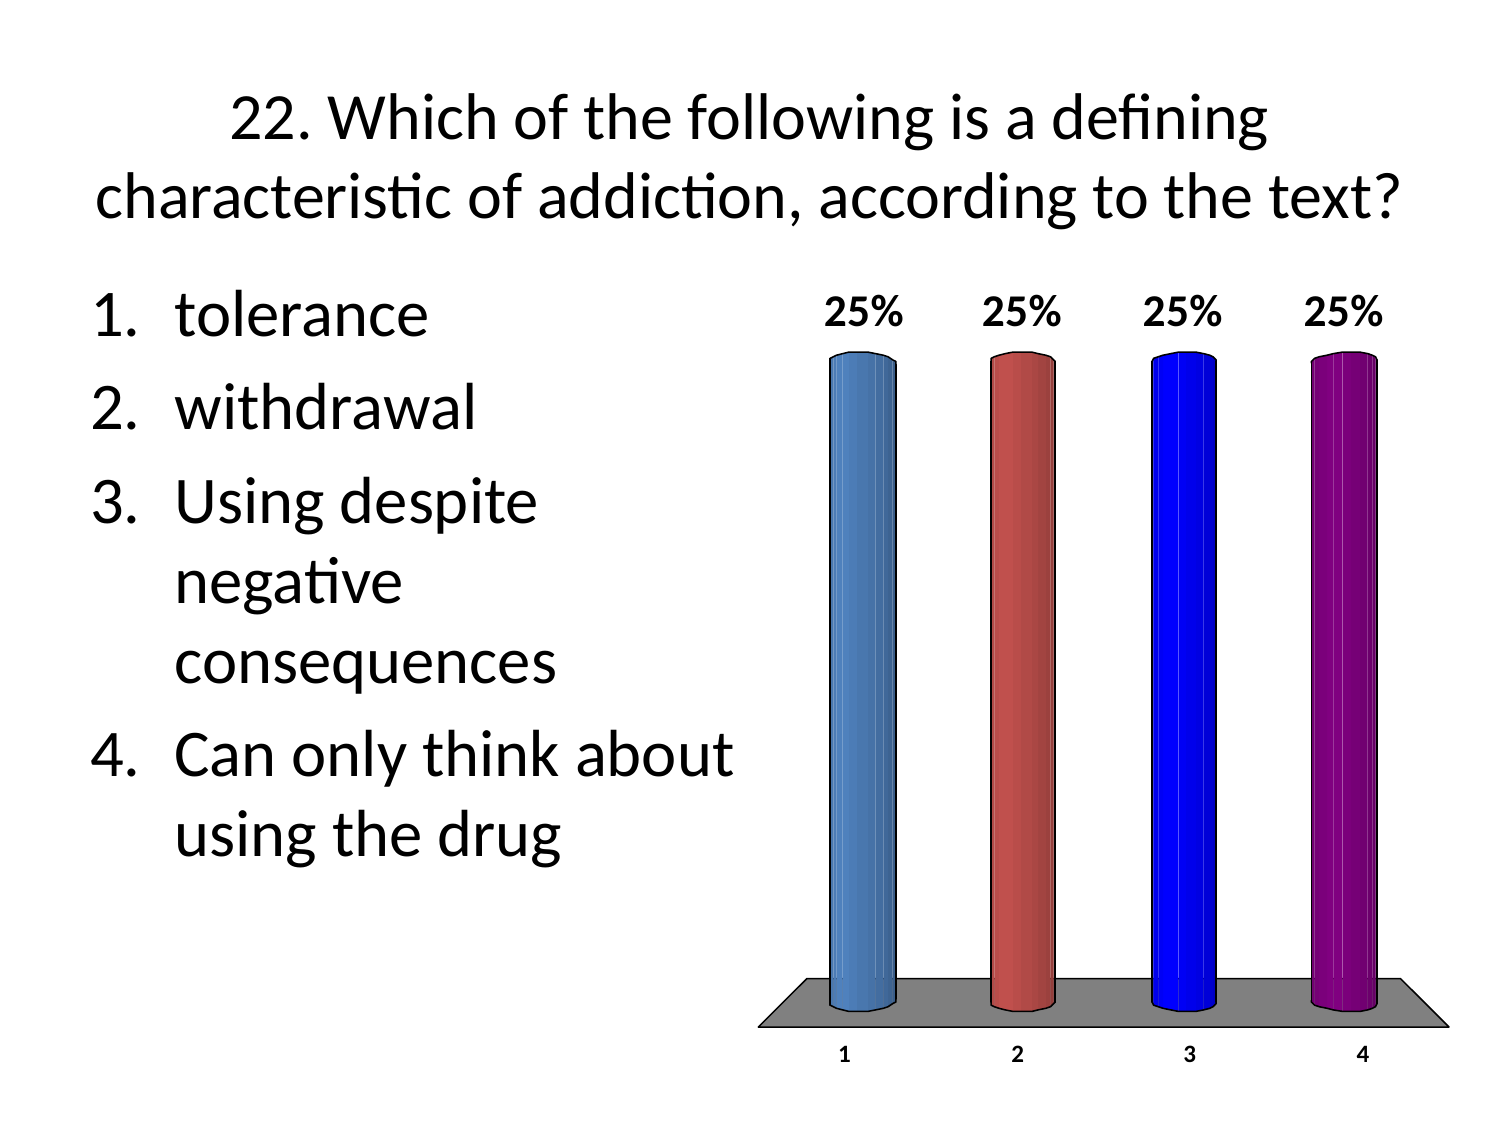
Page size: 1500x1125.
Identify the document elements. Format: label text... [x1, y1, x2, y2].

list tolerance withdrawal Using despite negative consequences Can only think about using the drug [75, 262, 750, 1005]
title 22. Which of the following is a defining characteristic of addiction, according to the text? [75, 59, 1425, 247]
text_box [739, 270, 1490, 1115]
